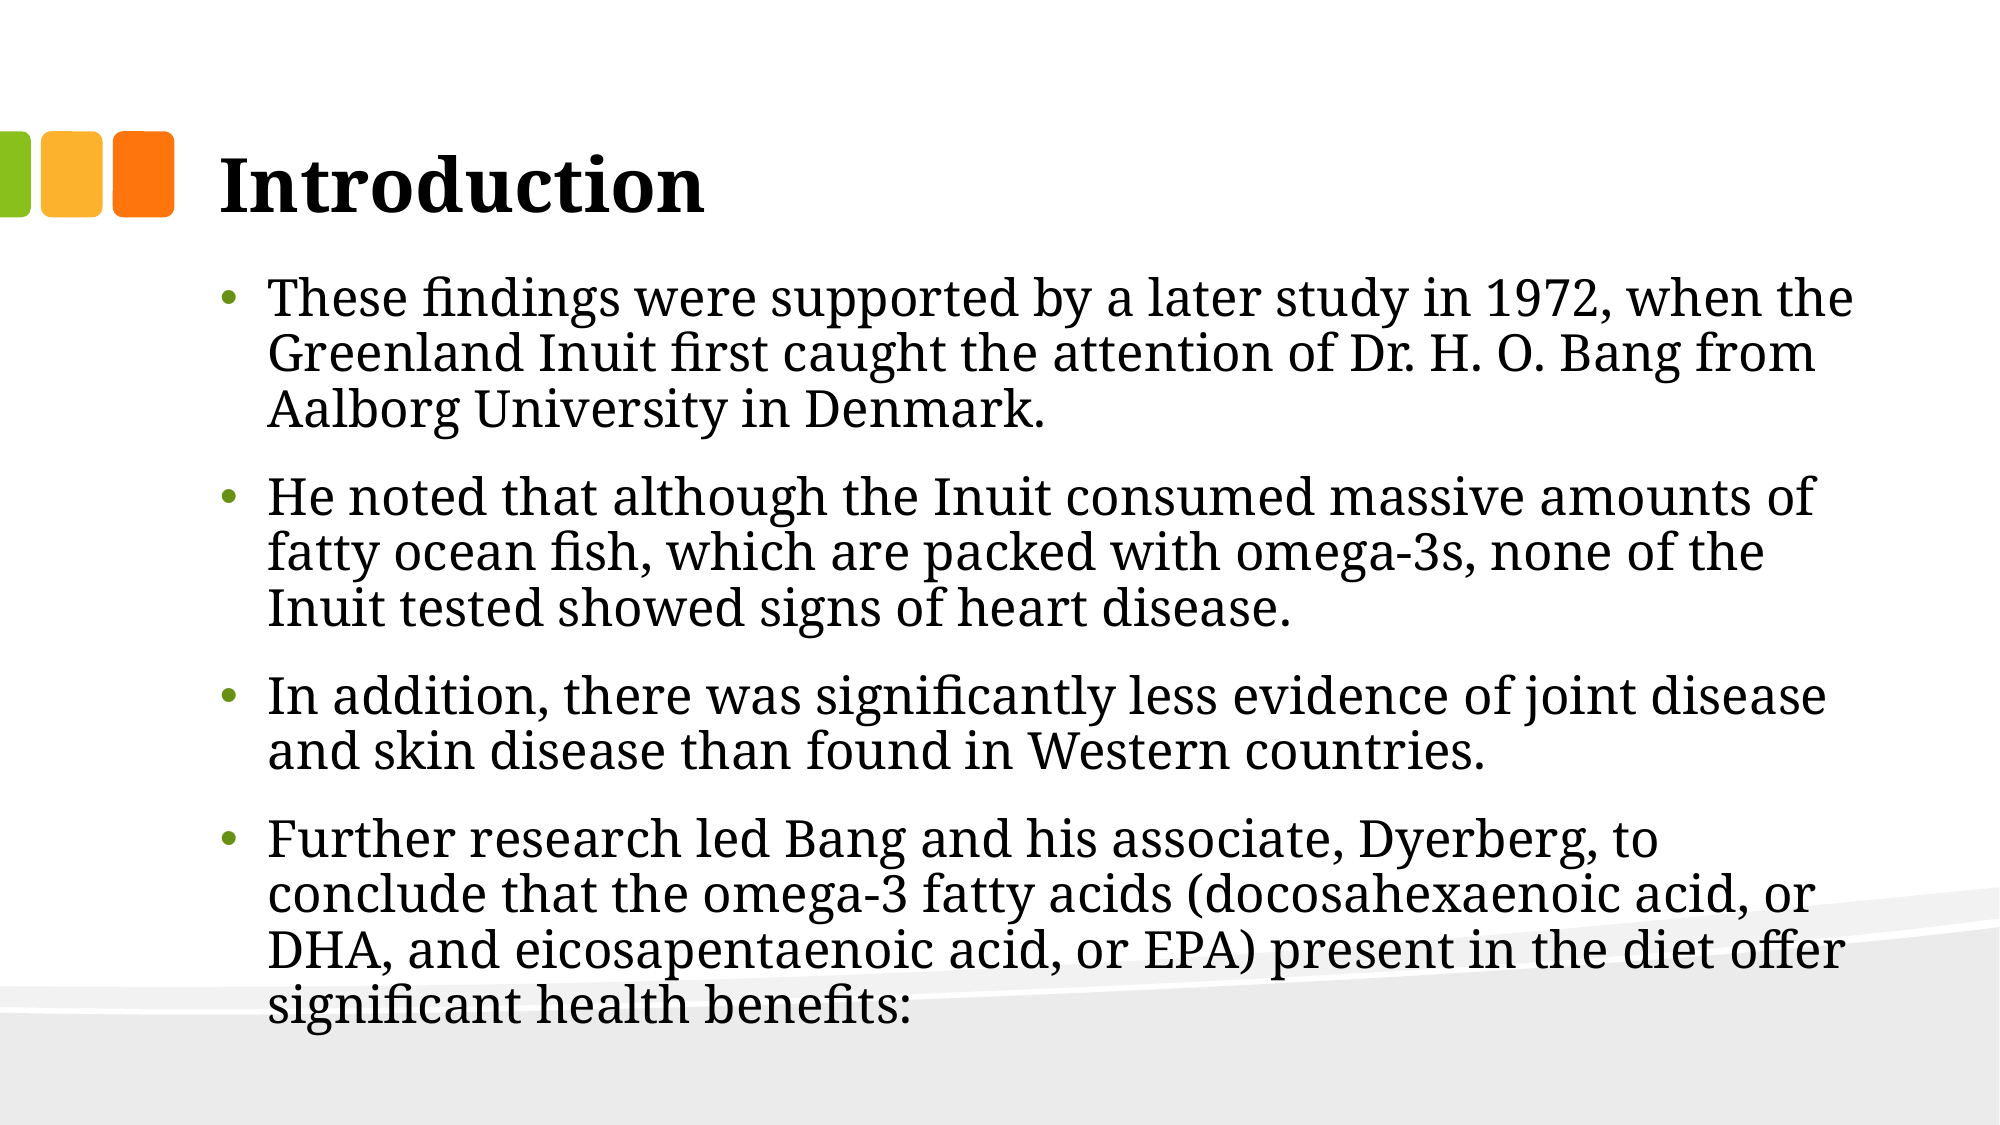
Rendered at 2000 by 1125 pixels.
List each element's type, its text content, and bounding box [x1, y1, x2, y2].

list These findings were supported by a later study in 1972, when the Greenland Inuit first caught the attention of Dr. H. O. Bang from Aalborg University in Denmark. He noted that although the Inuit consumed massive amounts of fatty ocean fish, which are packed with omega-3s, none of the Inuit tested showed signs of heart disease. In addition, there was significantly less evidence of joint disease and skin disease than found in Western countries. Further research led Bang and his associate, Dyerberg, to conclude that the omega-3 fatty acids (docosahexaenoic acid, or DHA, and eicosapentaenoic acid, or EPA) present in the diet offer significant health benefits: [199, 262, 1913, 1050]
title Introduction [199, 24, 1800, 238]
